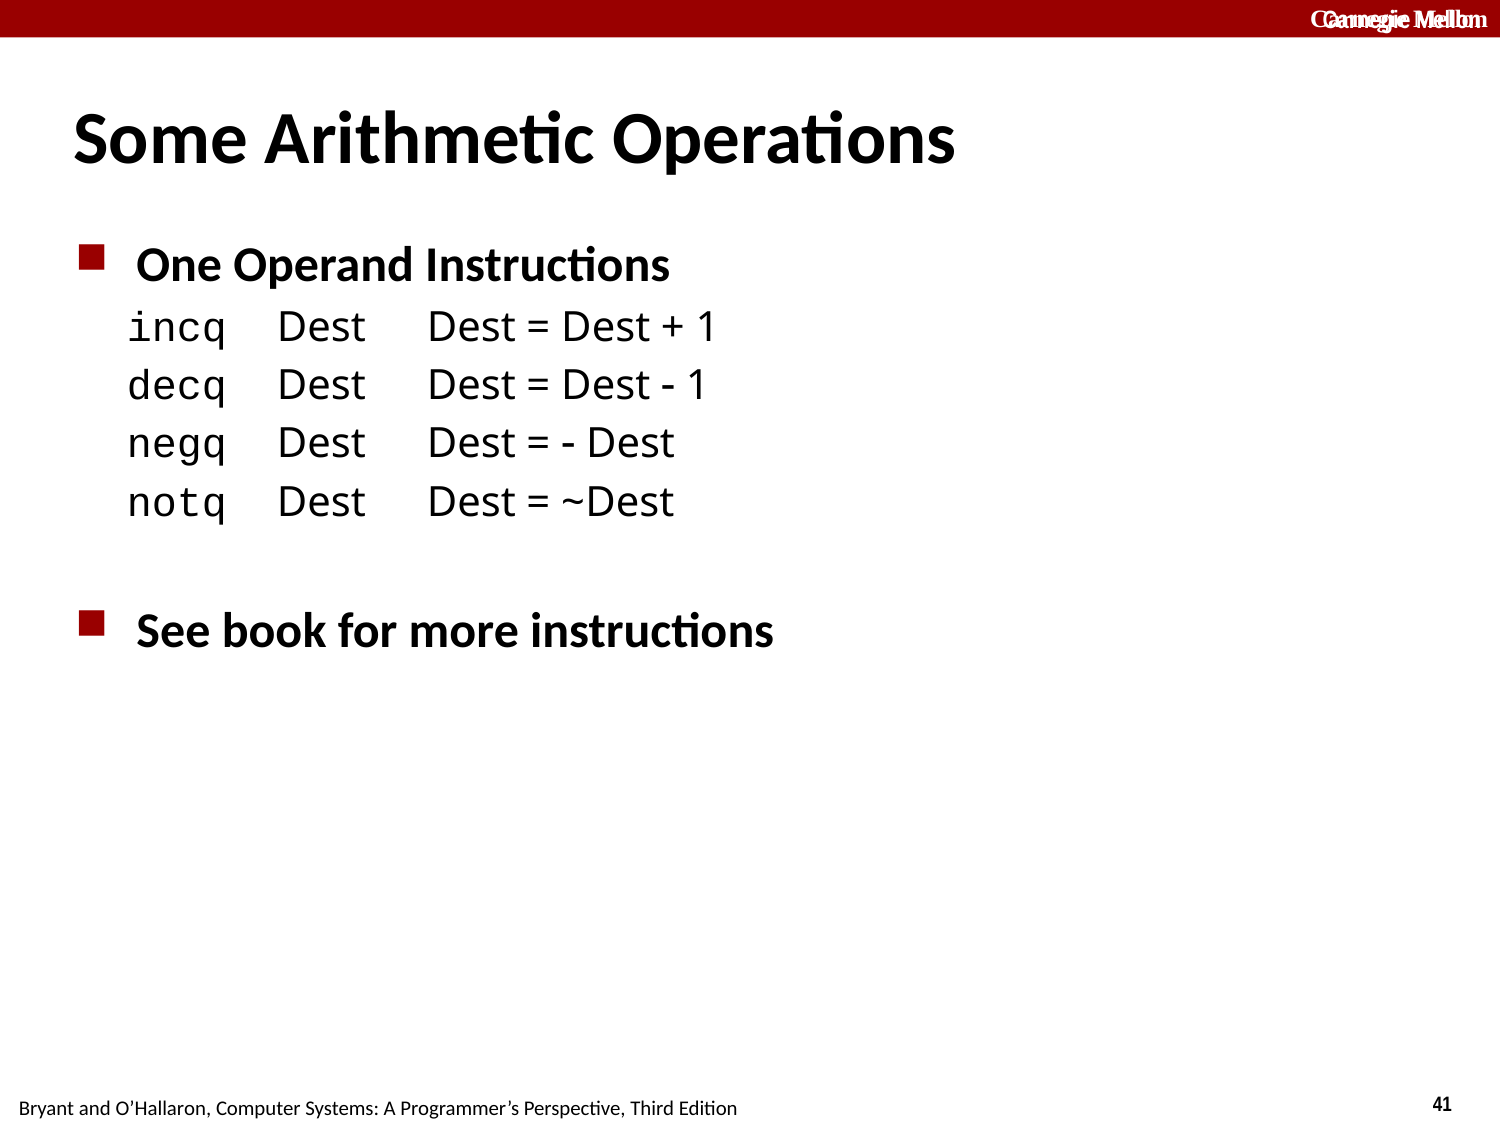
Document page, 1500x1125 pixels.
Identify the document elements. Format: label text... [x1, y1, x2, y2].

text_box Carnegie Mellon [1322, 3, 1500, 33]
title Some Arithmetic Operations [58, 71, 1305, 197]
list One Operand Instructions incq Dest Dest = Dest + 1 decq Dest Dest = Dest  1 negq Dest Dest =  Dest notq Dest Dest = ~Dest See book for more instructions [64, 223, 1361, 1040]
